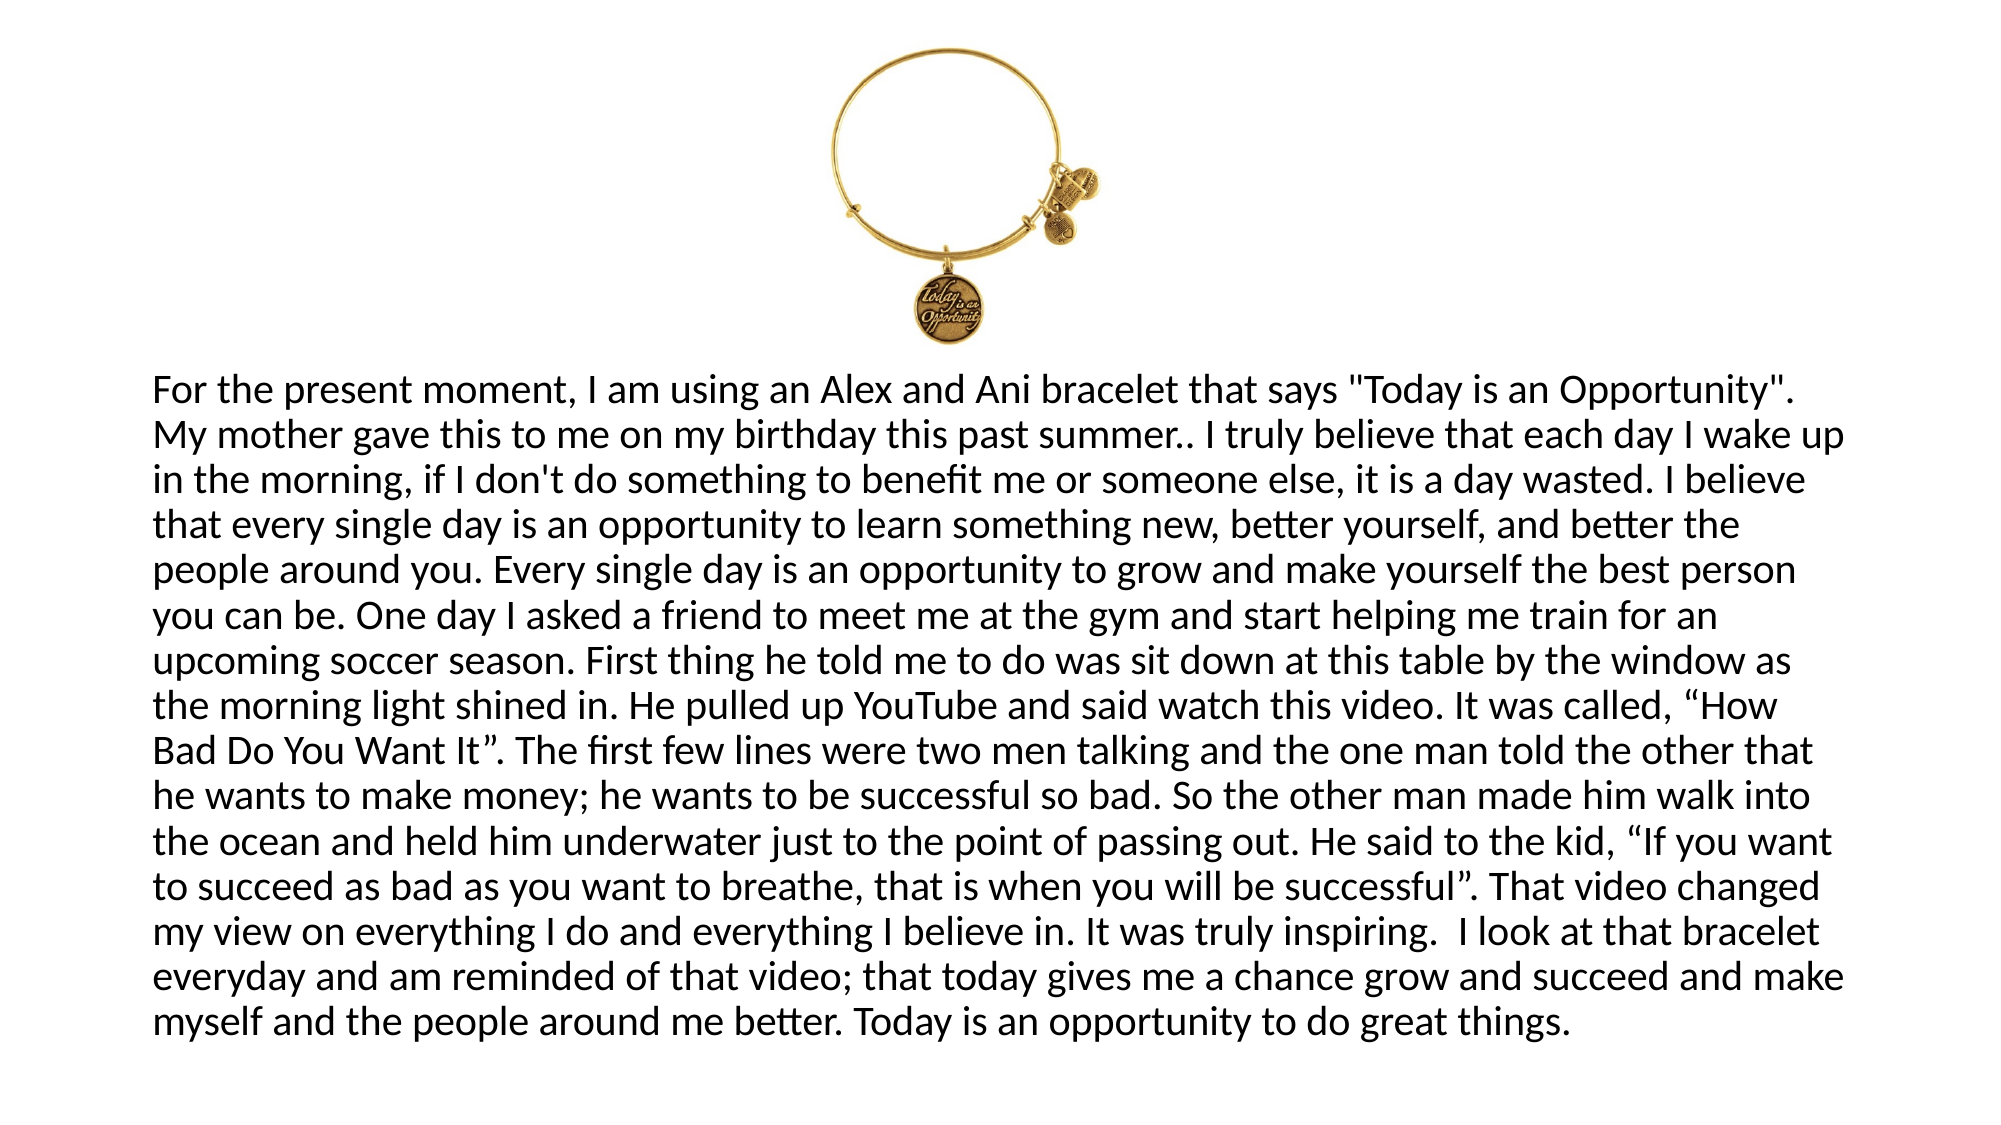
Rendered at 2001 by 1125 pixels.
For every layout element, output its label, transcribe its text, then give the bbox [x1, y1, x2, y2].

list For the present moment, I am using an Alex and Ani bracelet that says "Today is an Opportunity". My mother gave this to me on my birthday this past summer.. I truly believe that each day I wake up in the morning, if I don't do something to benefit me or someone else, it is a day wasted. I believe that every single day is an opportunity to learn something new, better yourself, and better the people around you. Every single day is an opportunity to grow and make yourself the best person you can be. One day I asked a friend to meet me at the gym and start helping me train for an upcoming soccer season. First thing he told me to do was sit down at this table by the window as the morning light shined in. He pulled up YouTube and said watch this video. It was called, “How Bad Do You Want It”. The first few lines were two men talking and the one man told the other that he wants to make money; he wants to be successful so bad. So the other man made him walk into the ocean and held him underwater just to the point of passing out. He said to the kid, “If you want to succeed as bad as you want to breathe, that is when you will be successful”. That video changed my view on everything I do and everything I believe in. It was truly inspiring. I look at that bracelet everyday and am reminded of that video; that today gives me a chance grow and succeed and make myself and the people around me better. Today is an opportunity to do great things. [137, 299, 1863, 1057]
picture [782, 29, 1110, 357]
